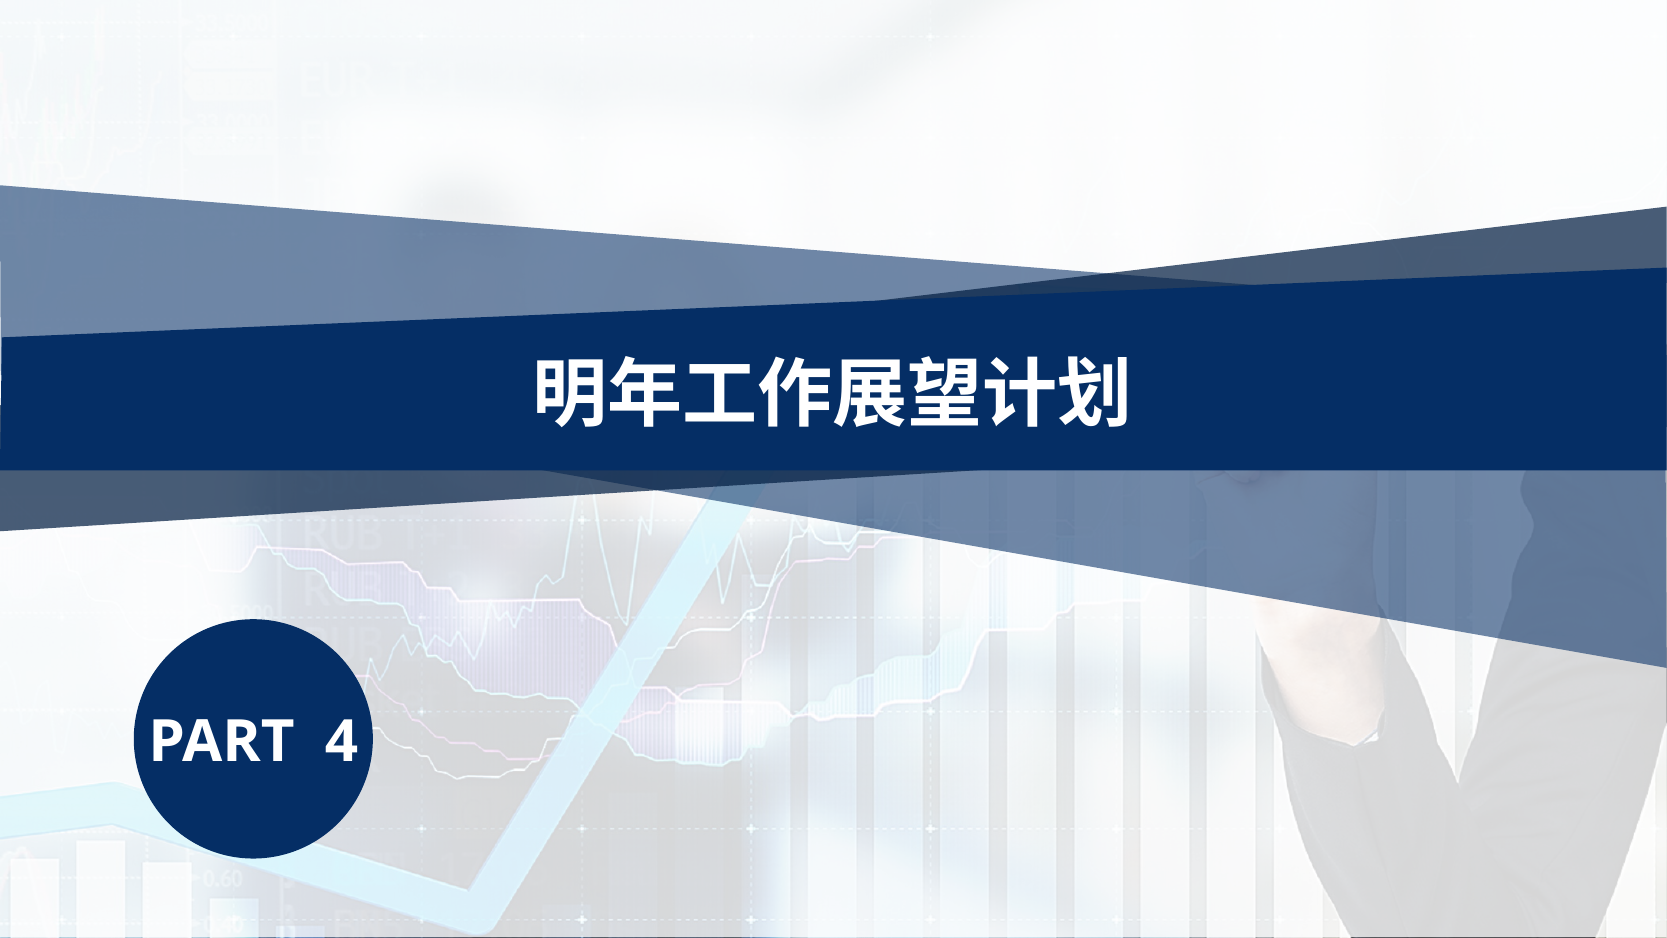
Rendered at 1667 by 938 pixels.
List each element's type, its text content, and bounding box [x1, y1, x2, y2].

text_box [133, 618, 374, 859]
text_box [882, 204, 1667, 298]
text_box [0, 473, 967, 534]
text_box 明年工作展望计划 [439, 339, 1226, 441]
text_box [660, 473, 1667, 670]
text_box [0, 265, 1667, 473]
text_box [0, 183, 1105, 336]
